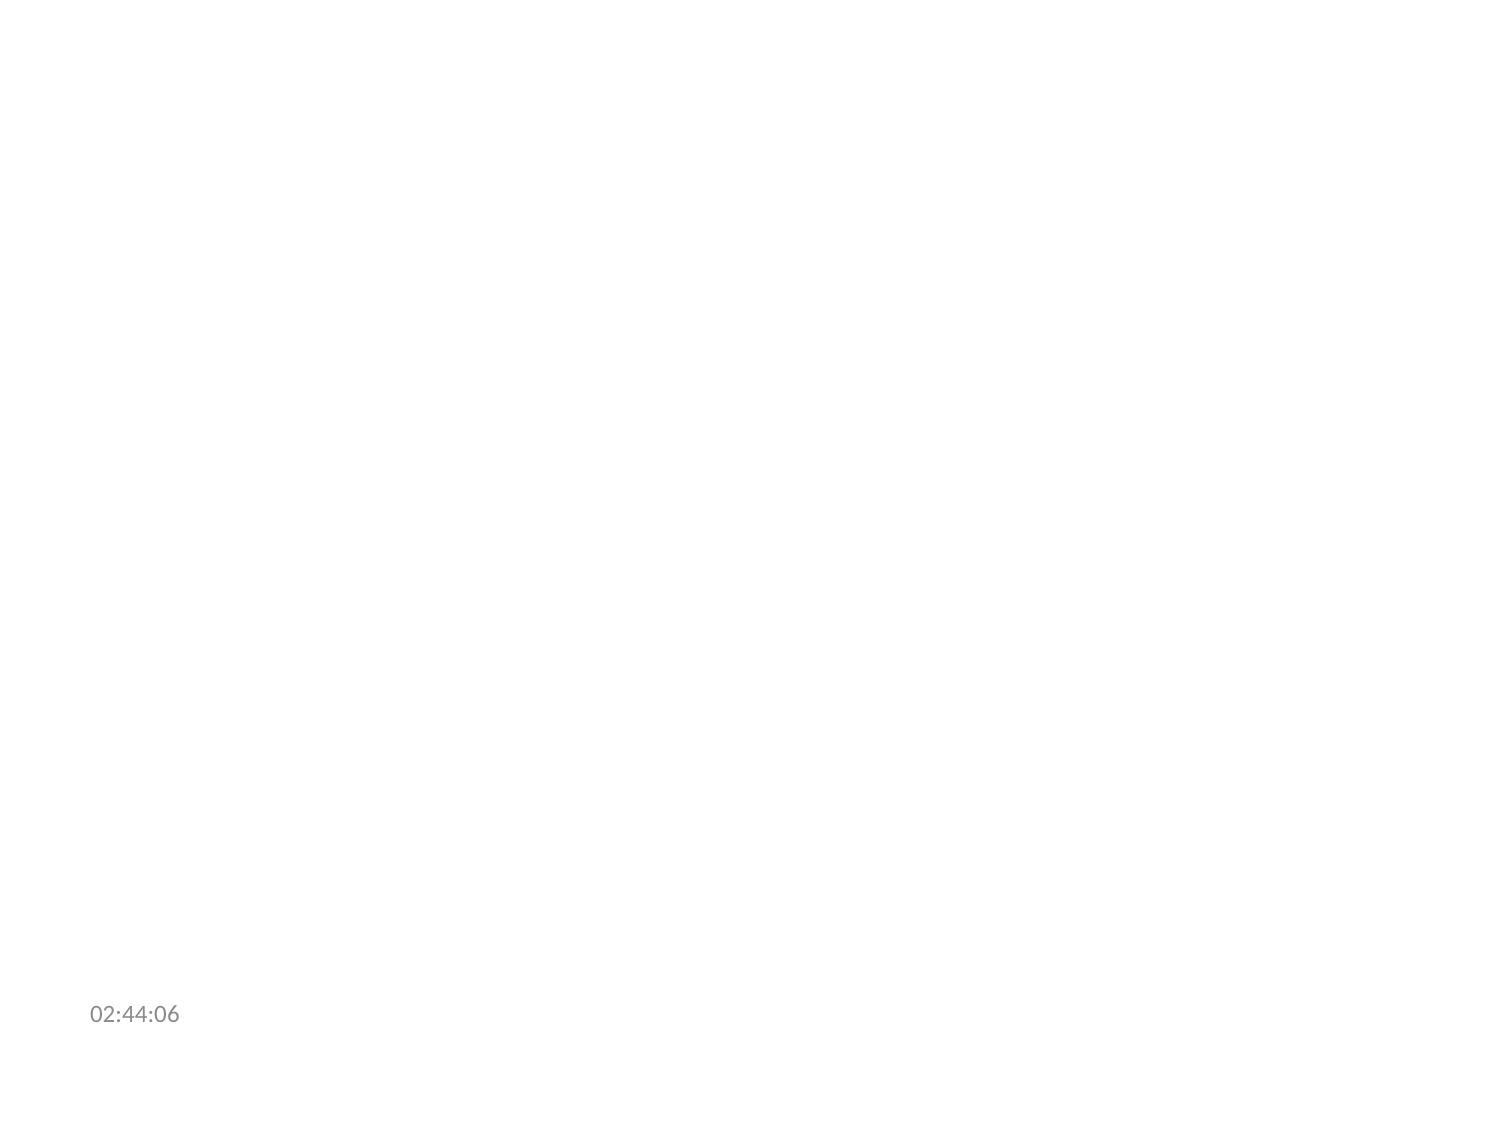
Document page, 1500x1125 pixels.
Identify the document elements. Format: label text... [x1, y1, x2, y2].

text_box 15:35:09 [75, 982, 425, 1043]
